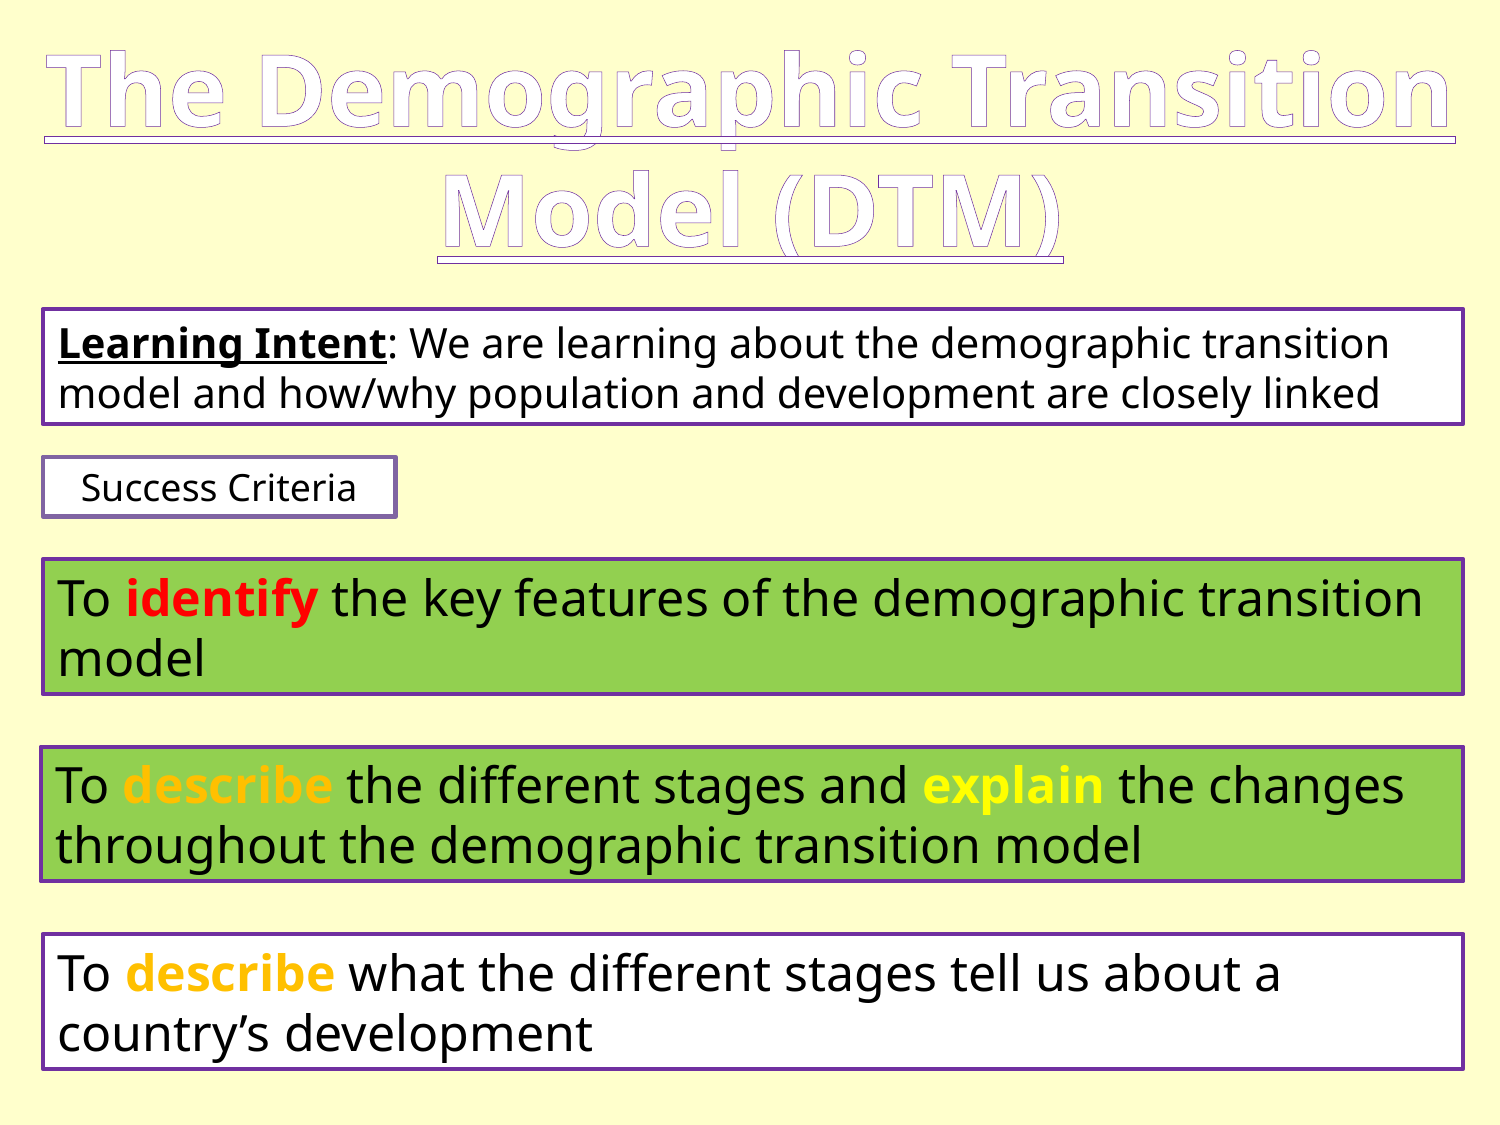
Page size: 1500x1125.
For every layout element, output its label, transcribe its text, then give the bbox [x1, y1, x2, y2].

text_box To describe the different stages and explain the changes throughout the demographic transition model [39, 745, 1465, 883]
text_box To describe what the different stages tell us about a country’s development [41, 932, 1465, 1071]
text_box The Demographic Transition Model (DTM) [17, 19, 1483, 274]
text_box To identify the key features of the demographic transition model [41, 557, 1465, 696]
text_box Learning Intent: We are learning about the demographic transition model and how/why population and development are closely linked [41, 307, 1465, 426]
text_box Success Criteria [41, 455, 398, 519]
